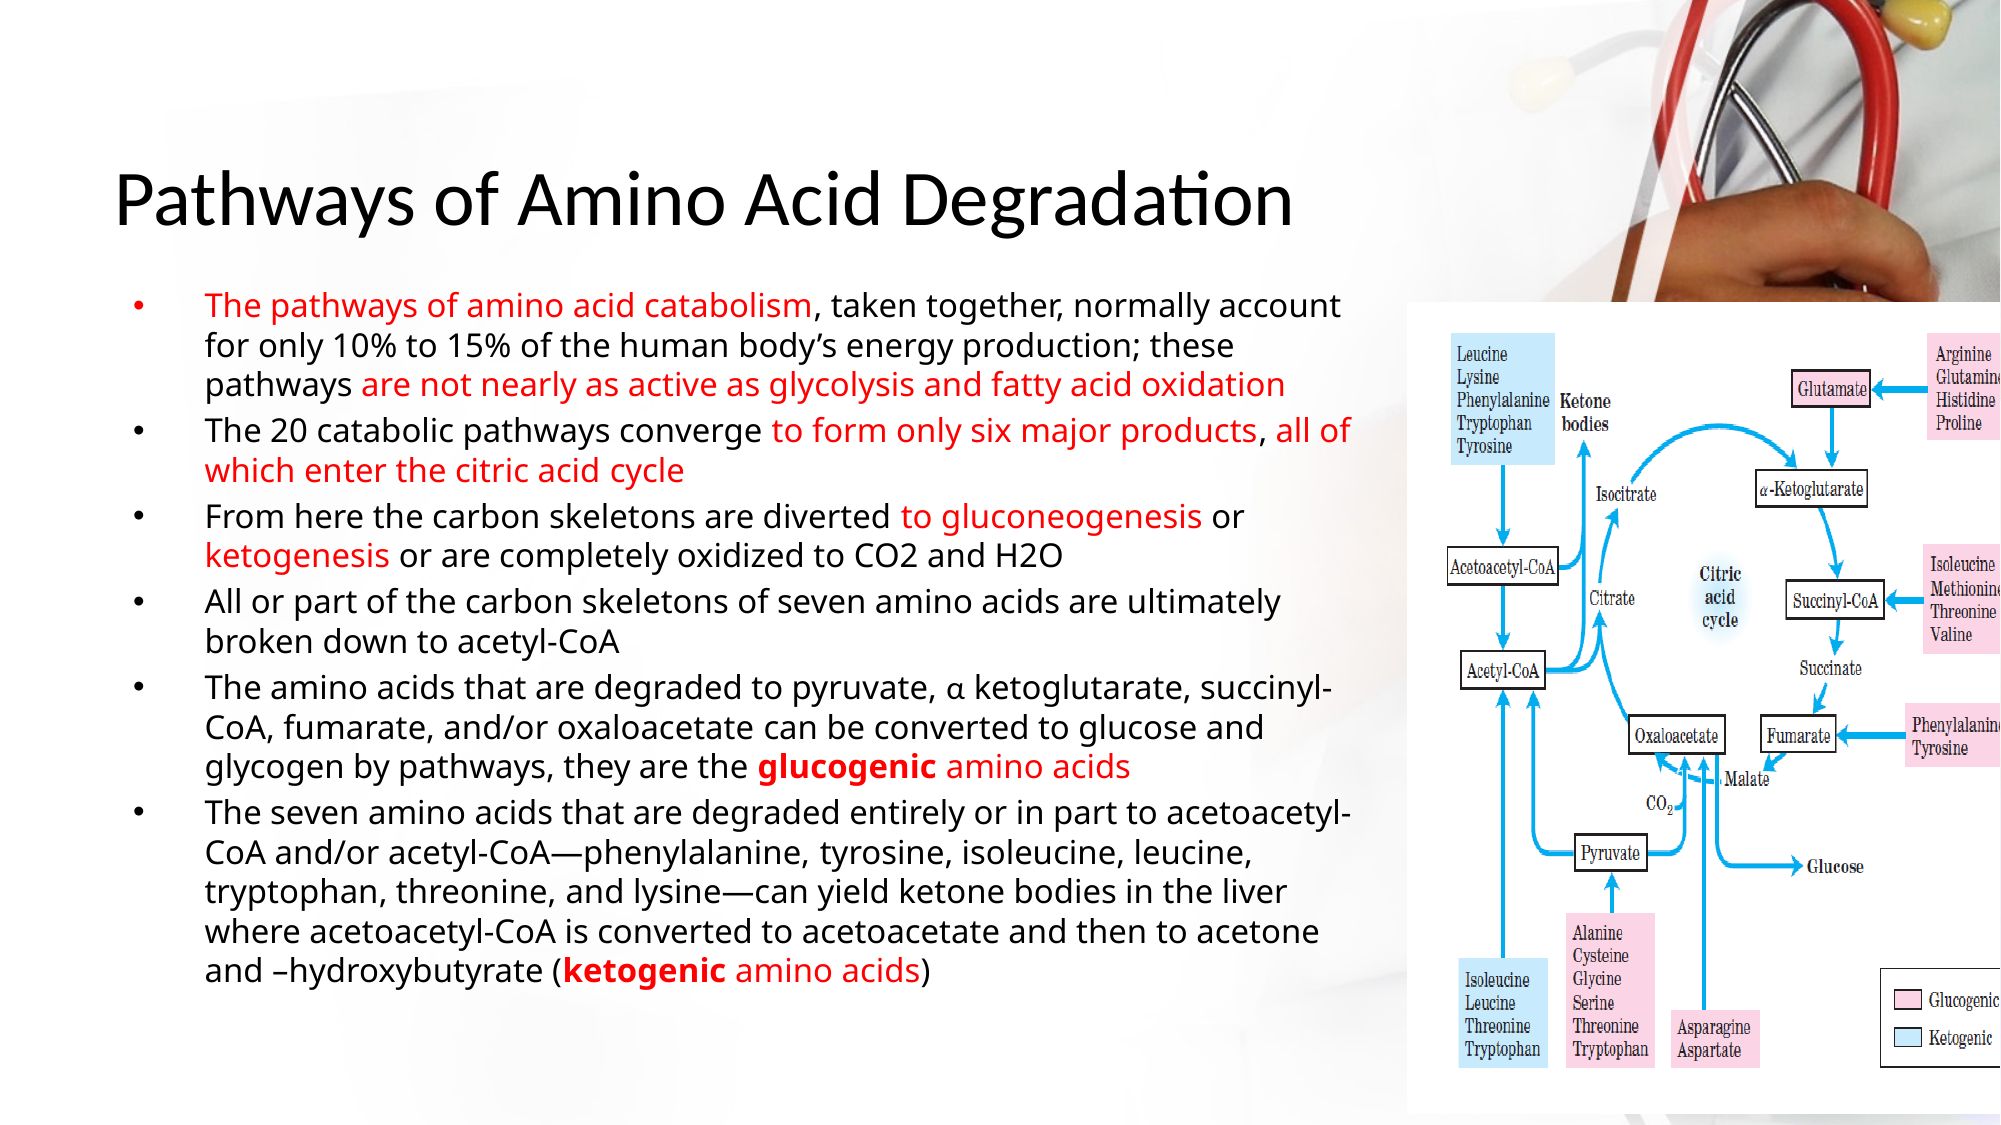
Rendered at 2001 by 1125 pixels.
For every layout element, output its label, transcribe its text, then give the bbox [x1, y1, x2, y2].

title Pathways of Amino Acid Degradation [99, 110, 1540, 278]
picture [0, 0, 2001, 1125]
list The pathways of amino acid catabolism, taken together, normally account for only 10% to 15% of the human body’s energy production; these pathways are not nearly as active as glycolysis and fatty acid oxidation The 20 catabolic pathways converge to form only six major products, all of which enter the citric acid cycle From here the carbon skeletons are diverted to gluconeogenesis or ketogenesis or are completely oxidized to CO2 and H2O All or part of the carbon skeletons of seven amino acids are ultimately broken down to acetyl-CoA The amino acids that are degraded to pyruvate, α ketoglutarate, succinyl-CoA, fumarate, and/or oxaloacetate can be converted to glucose and glycogen by pathways, they are the glucogenic amino acids The seven amino acids that are degraded entirely or in part to acetoacetyl-CoA and/or acetyl-CoA—phenylalanine, tyrosine, isoleucine, leucine, tryptophan, threonine, and lysine—can yield ketone bodies in the liver where acetoacetyl-CoA is converted to acetoacetate and then to acetone and –hydroxybutyrate (ketogenic amino acids) [118, 277, 1387, 1031]
